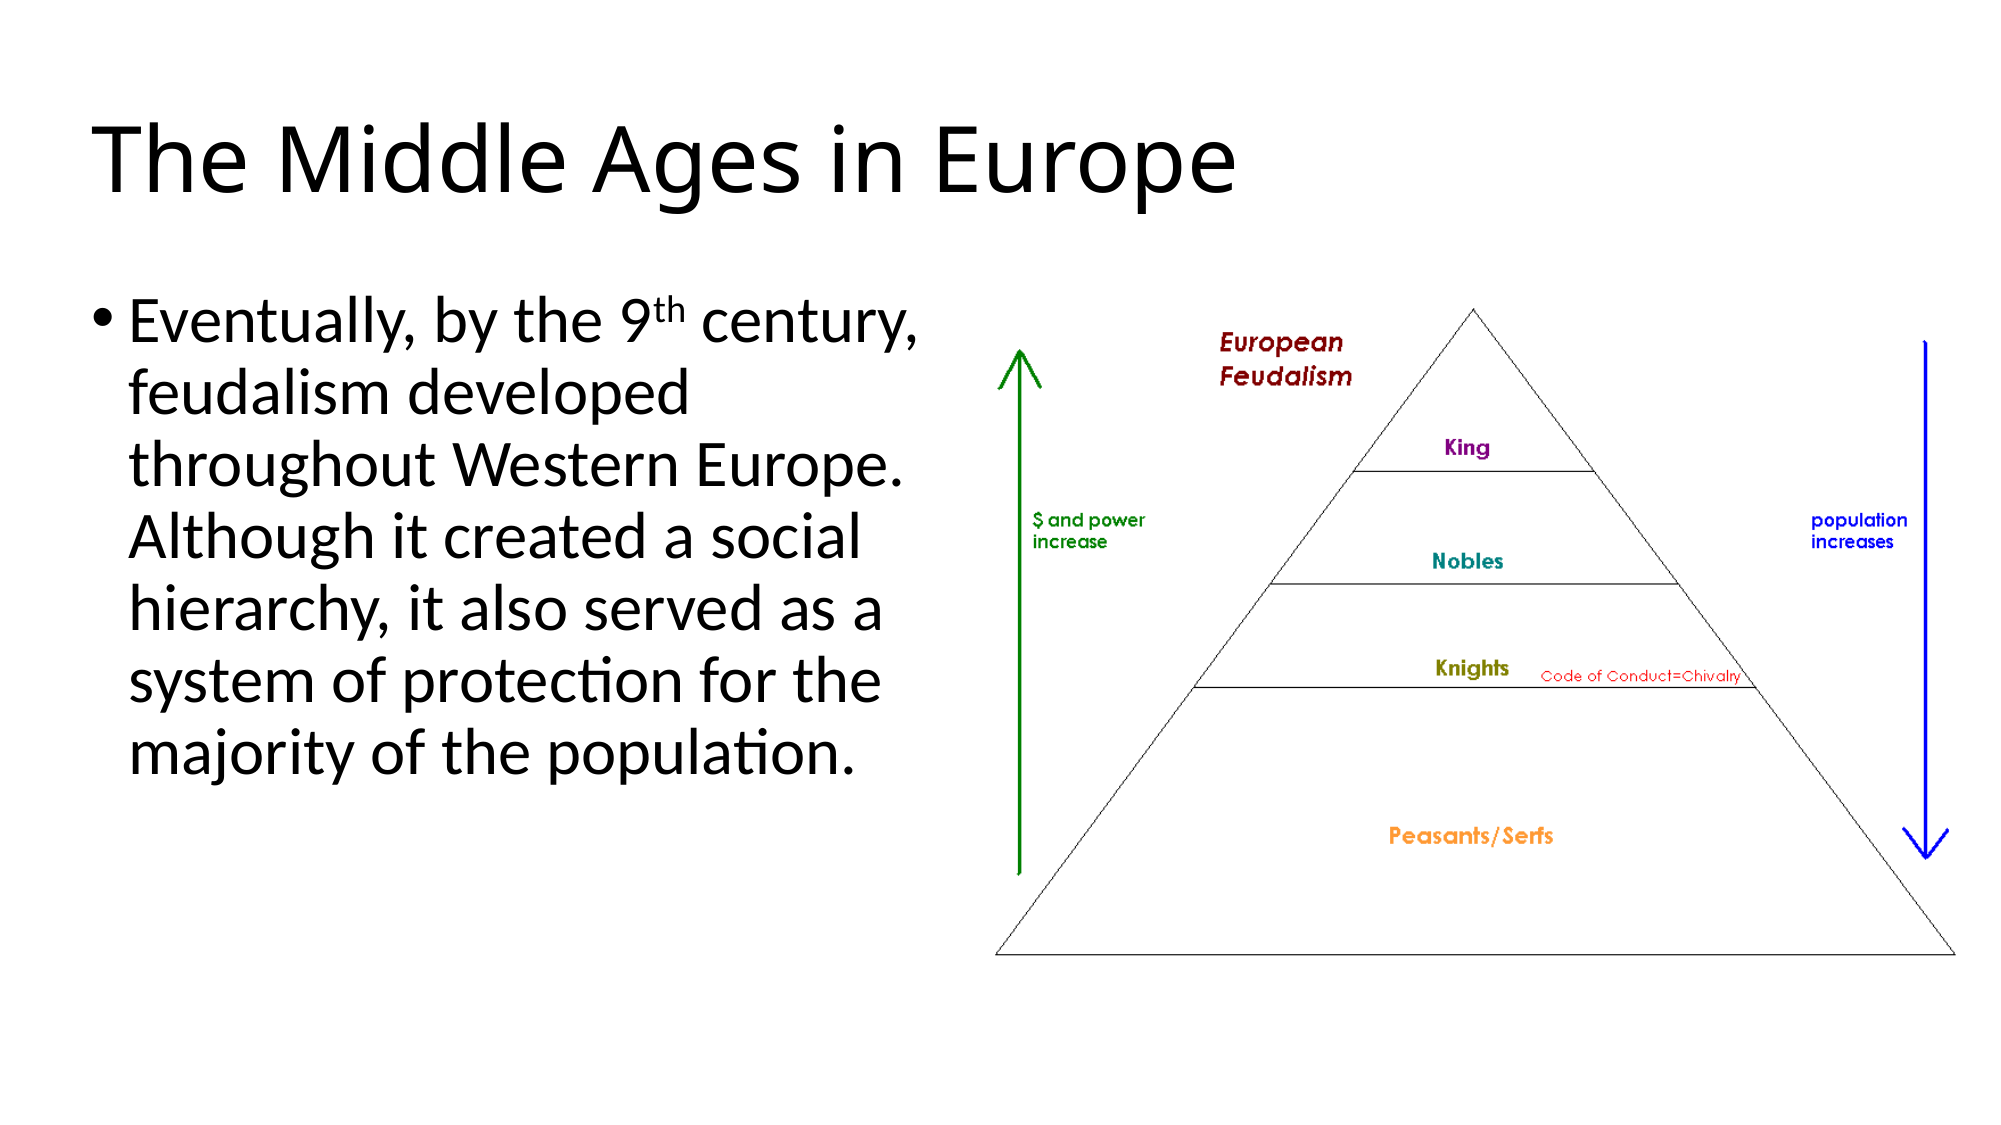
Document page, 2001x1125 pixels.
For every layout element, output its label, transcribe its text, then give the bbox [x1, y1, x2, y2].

title The Middle Ages in Europe [76, 48, 1863, 278]
picture [985, 306, 1966, 969]
list Eventually, by the 9th century, feudalism developed throughout Western Europe. Although it created a social hierarchy, it also served as a system of protection for the majority of the population. [76, 277, 968, 1010]
